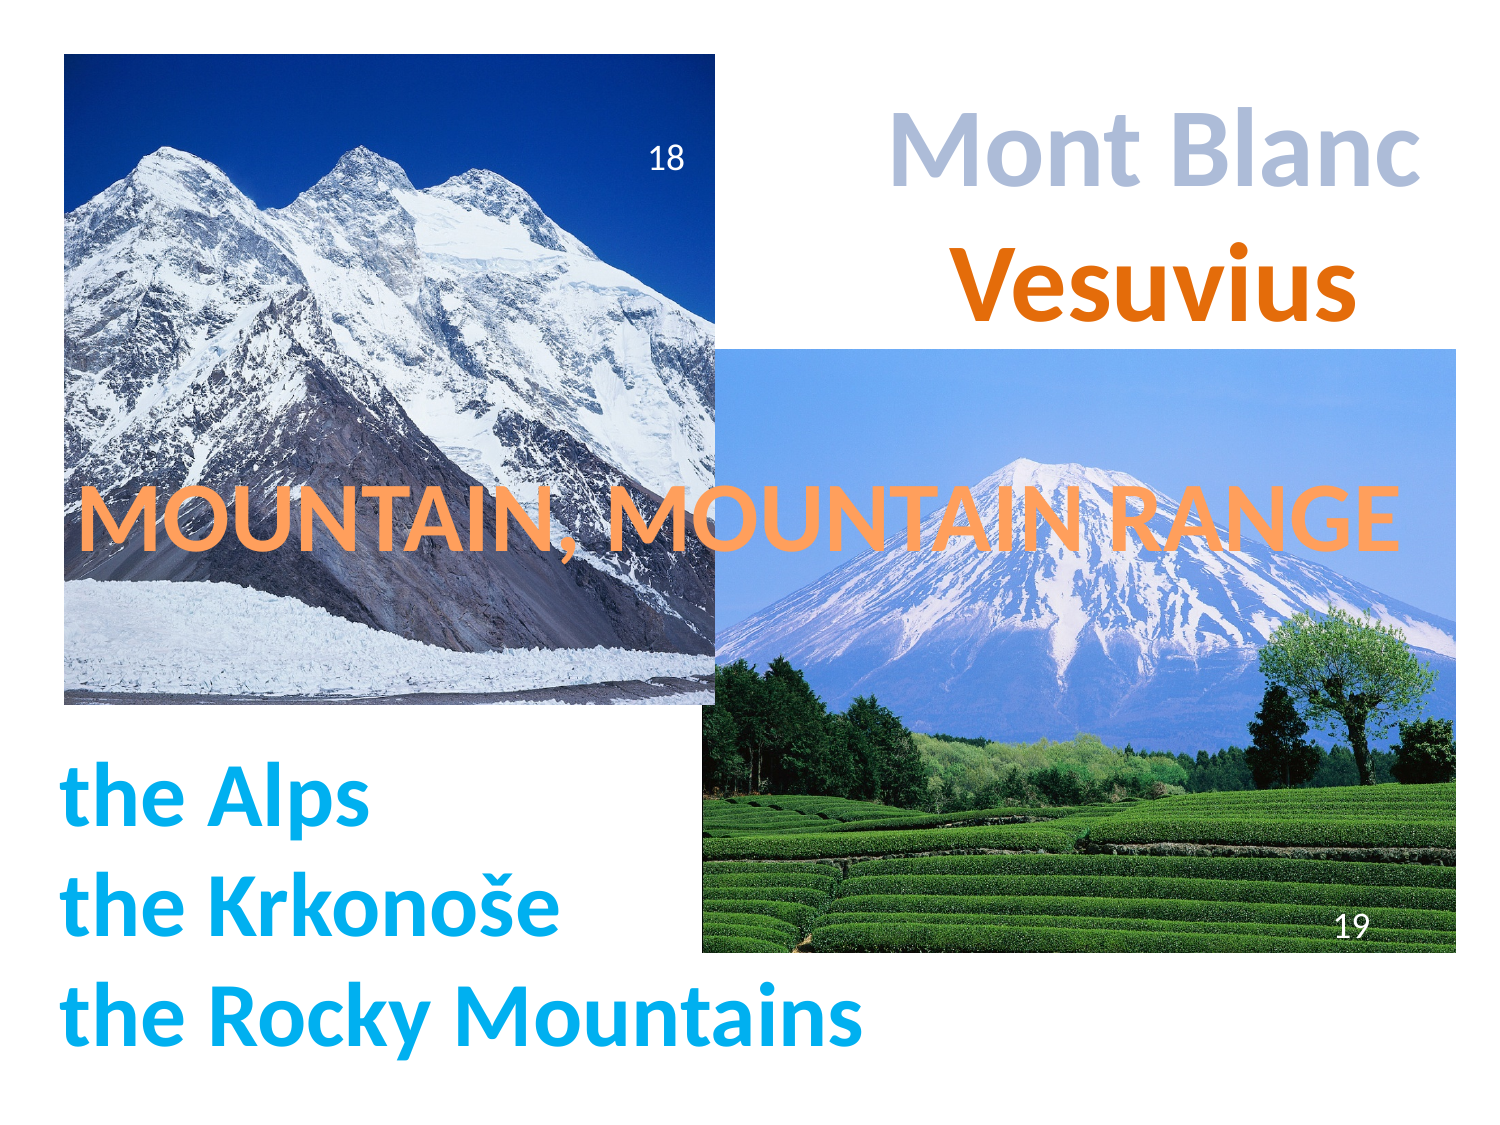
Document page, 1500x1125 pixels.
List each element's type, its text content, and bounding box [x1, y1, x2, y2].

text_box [64, 54, 715, 705]
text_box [702, 349, 1456, 955]
text_box the Alps the Krkonoše the Rocky Mountains [44, 727, 881, 1073]
text_box Mont Blanc Vesuvius [870, 66, 1438, 348]
